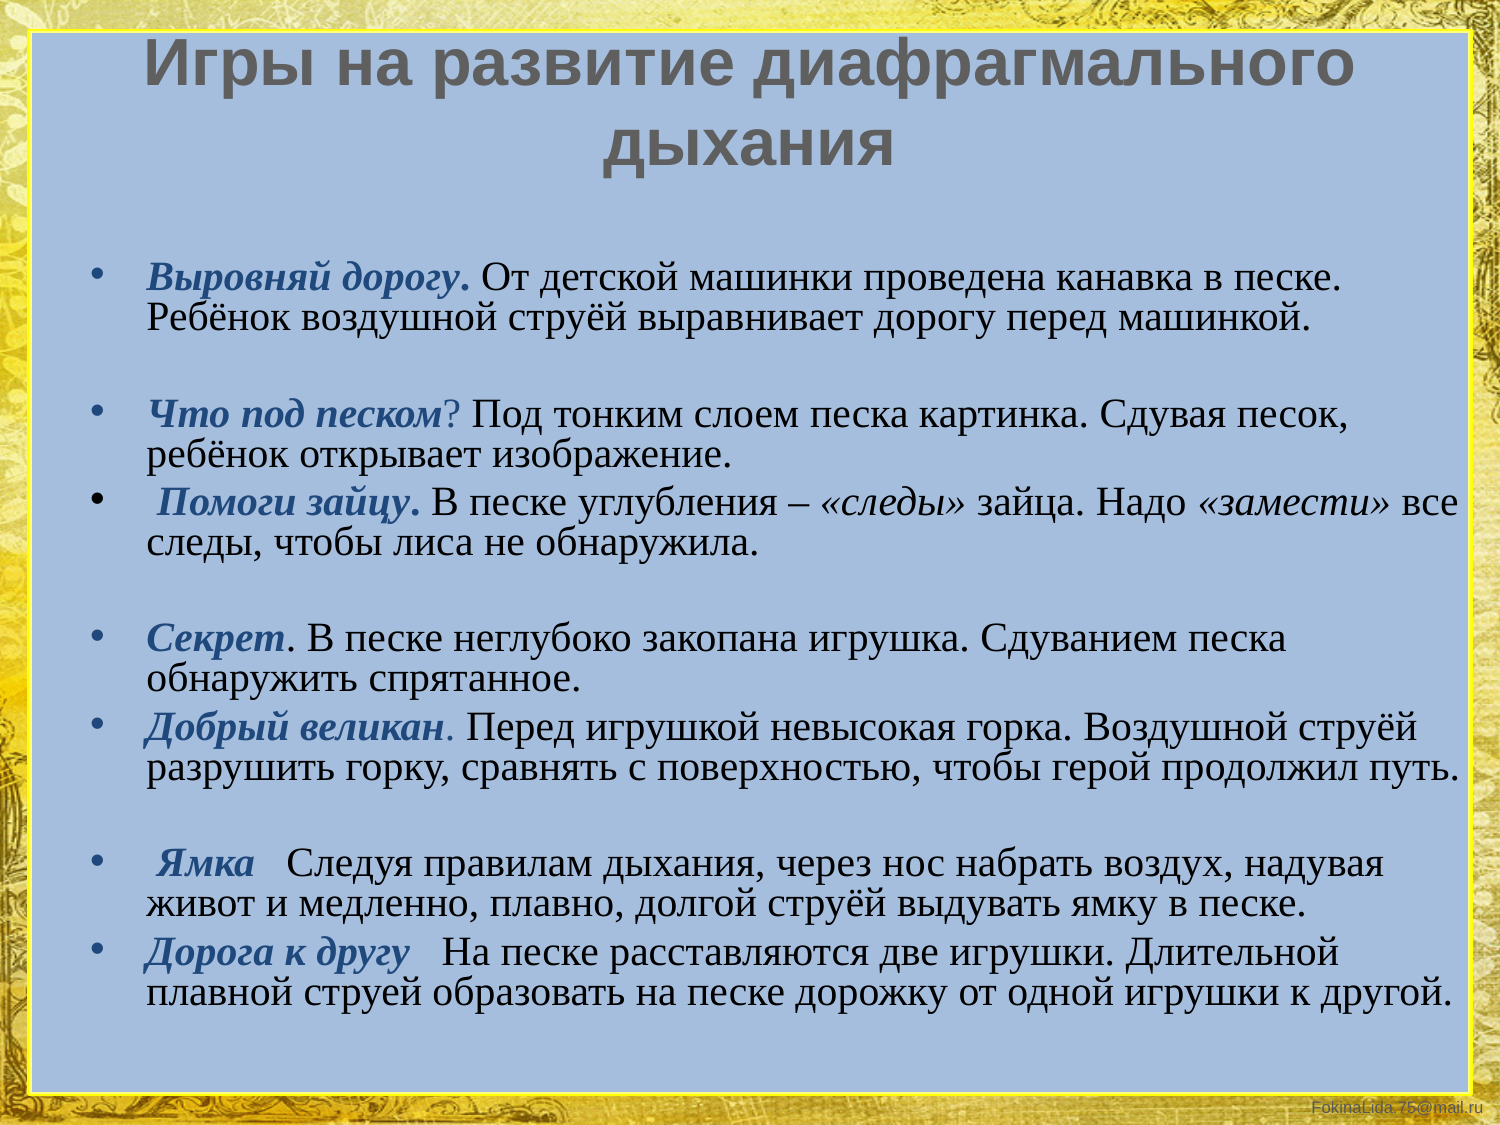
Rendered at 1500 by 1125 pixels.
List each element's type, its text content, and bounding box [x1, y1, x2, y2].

list Выровняй дорогу. От детской машинки проведена канавка в песке. Ребёнок воздушной струёй выравнивает дорогу перед машинкой. Что под песком? Под тонким слоем песка картинка. Сдувая песок, ребёнок открывает изображение. Помоги зайцу. В песке углубления – «следы» зайца. Надо «замести» все следы, чтобы лиса не обнаружила. Секрет. В песке неглубоко закопана игрушка. Сдуванием песка обнаружить спрятанное. Добрый великан. Перед игрушкой невысокая горка. Воздушной струёй разрушить горку, сравнять с поверхностью, чтобы герой продолжил путь. Ямка Следуя правилам дыхания, через нос набрать воздух, надувая живот и медленно, плавно, долгой струёй выдувать ямку в песке. Дорога к другу На песке расставляются две игрушки. Длительной плавной струей образовать на песке дорожку от одной игрушки к другой. [74, 250, 1500, 1125]
picture [0, 0, 1500, 1125]
title Игры на развитие диафрагмального дыхания [74, 44, 1426, 233]
